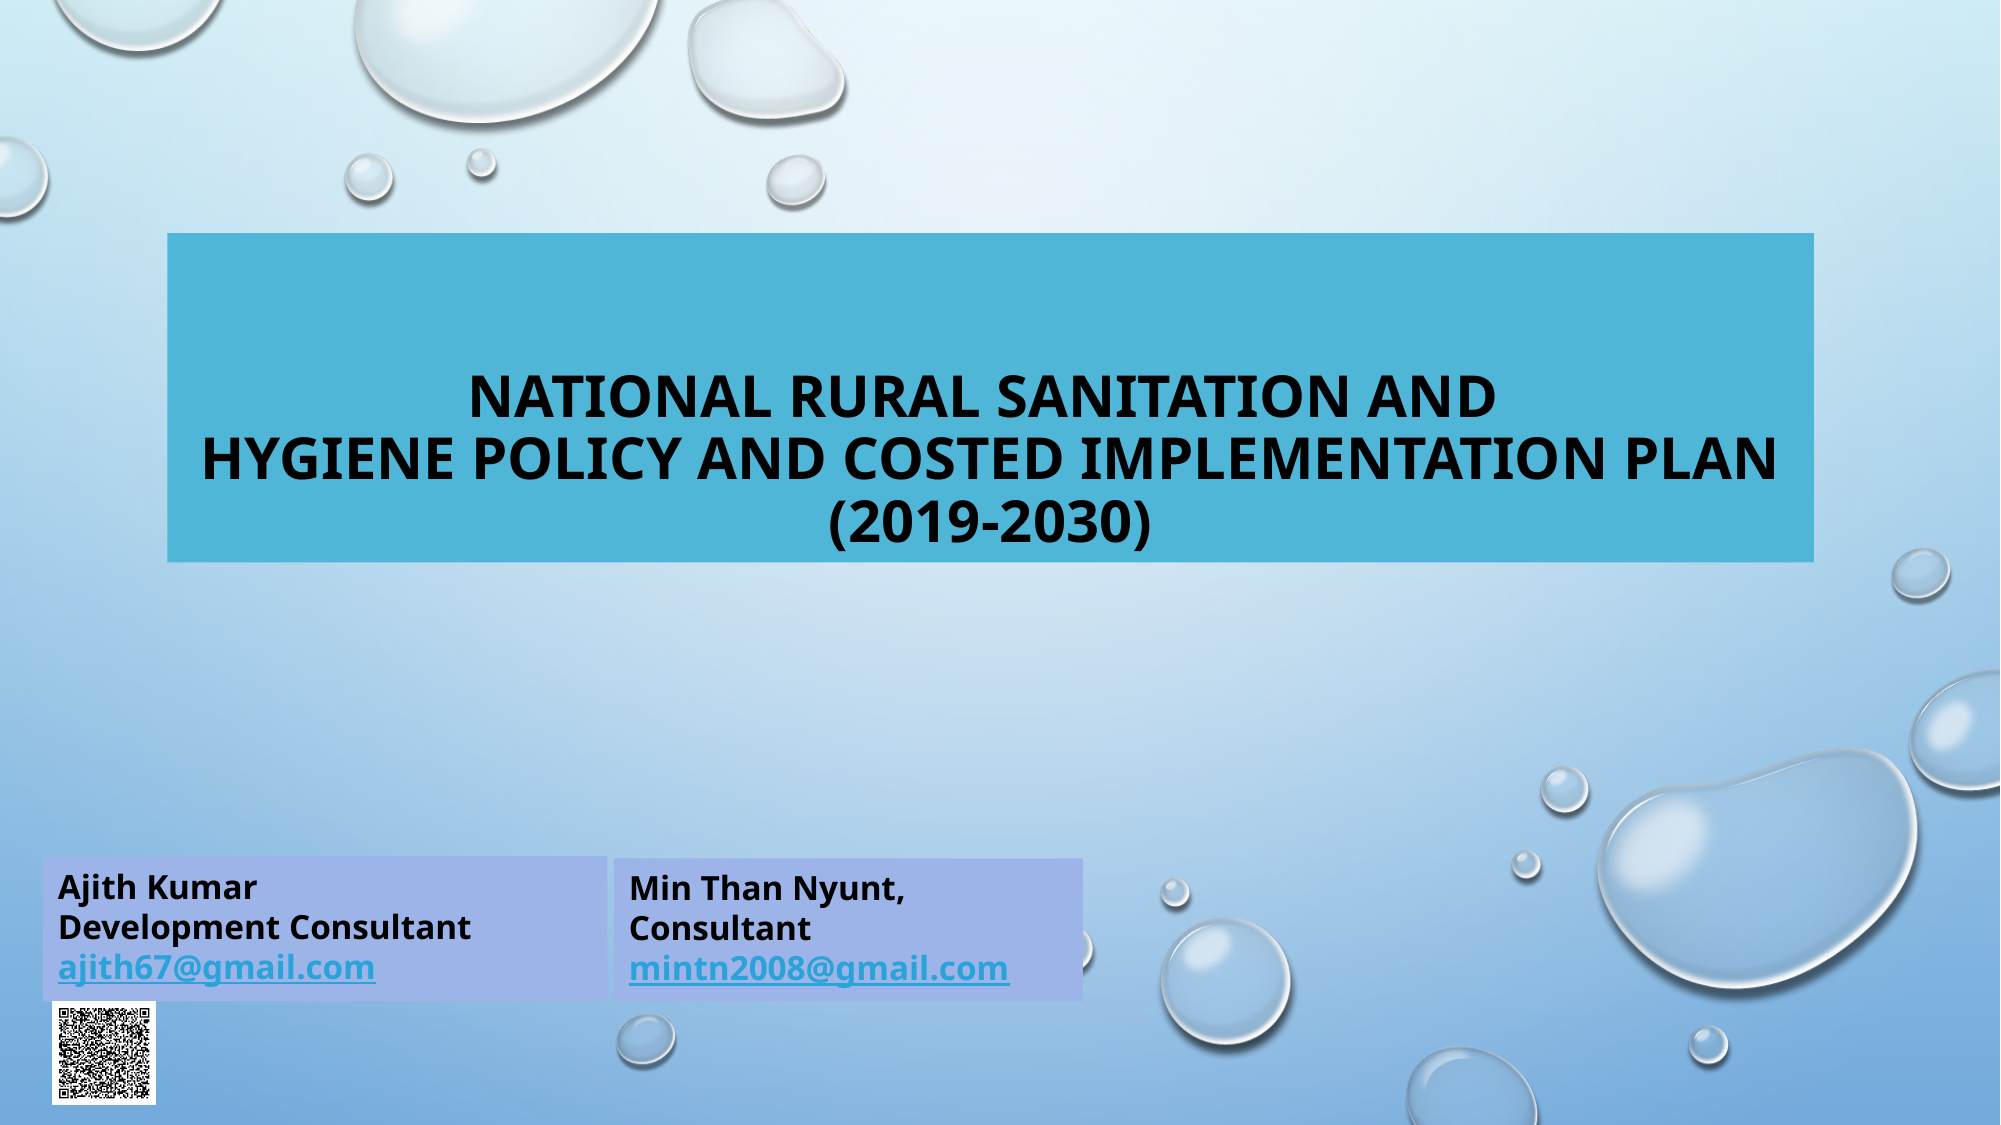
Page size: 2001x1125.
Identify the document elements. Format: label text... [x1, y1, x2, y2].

text_box Ajith Kumar Development Consultant ajith67@gmail.com [42, 856, 608, 1002]
picture [0, 0, 2000, 1125]
title National Rural Sanitation and Hygiene Policy and Costed Implementation Plan (2019-2030) [167, 233, 1814, 563]
text_box Min Than Nyunt, Consultant mintn2008@gmail.com [613, 858, 1083, 1002]
